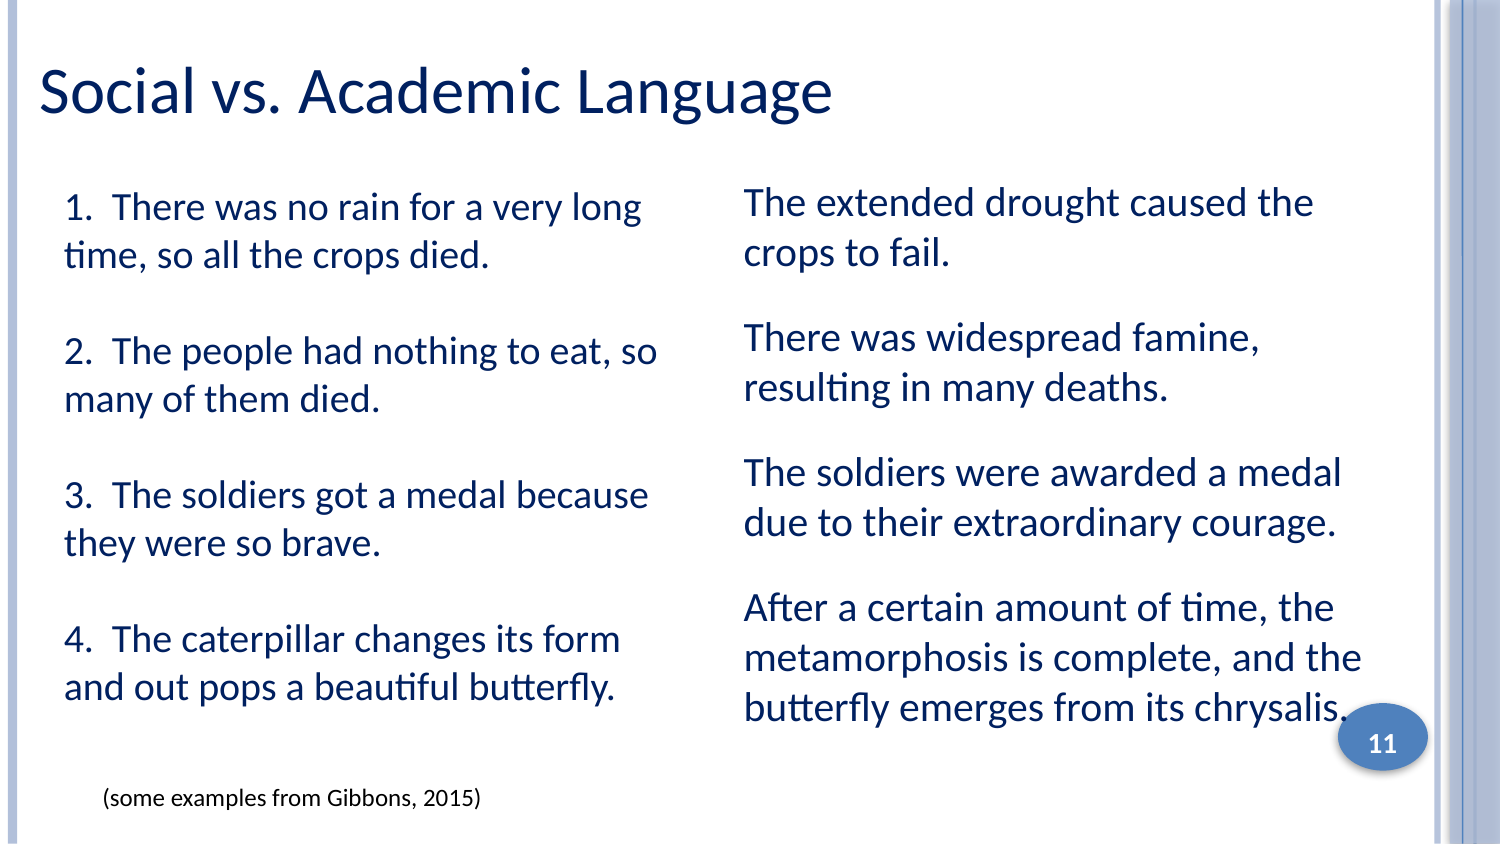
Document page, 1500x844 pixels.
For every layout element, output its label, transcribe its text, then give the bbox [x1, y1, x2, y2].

text_box [762, 359, 793, 446]
list 1. There was no rain for a very long time, so all the crops died. 2. The people had nothing to eat, so many of them died. 3. The soldiers got a medal because they were so brave. 4. The caterpillar changes its form and out pops a beautiful butterfly. [48, 165, 705, 726]
text_box (some examples from Gibbons, 2015) [87, 773, 613, 819]
text_box Social vs. Academic Language [24, 31, 1423, 135]
list The extended drought caused the crops to fail. There was widespread famine, resulting in many deaths. The soldiers were awarded a medal due to their extraordinary courage. After a certain amount of time, the metamorphosis is complete, and the butterfly emerges from its chrysalis. [728, 159, 1423, 720]
slide_number 11 [1337, 709, 1428, 774]
